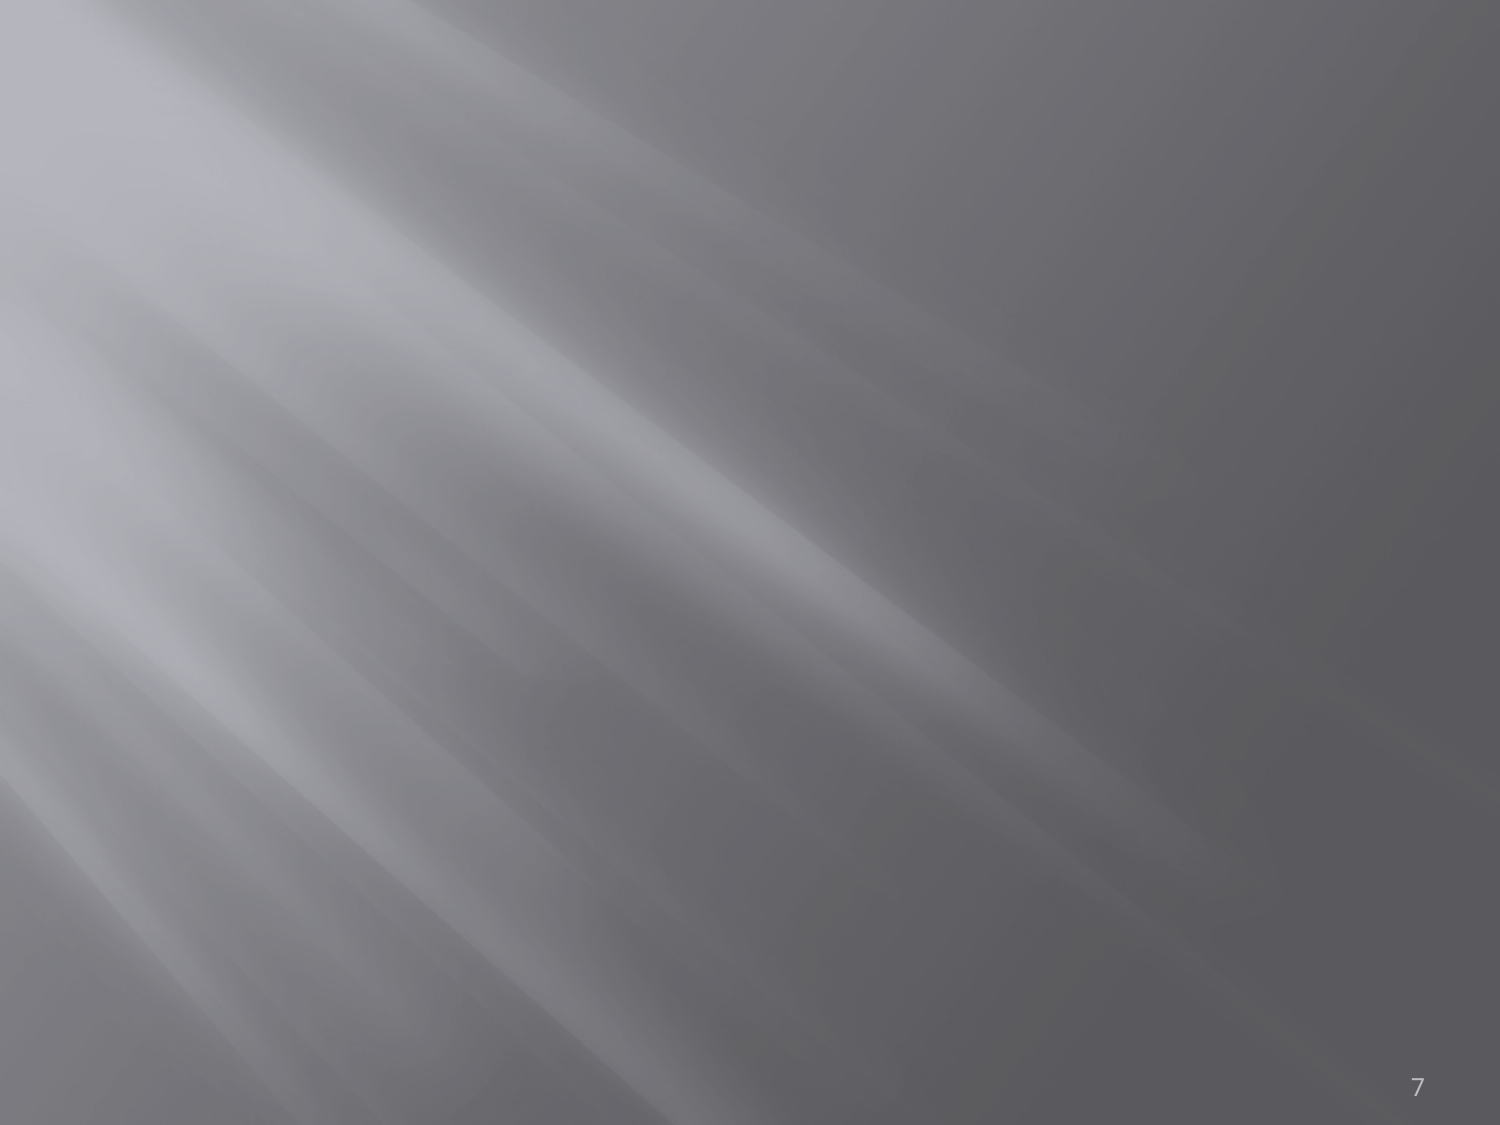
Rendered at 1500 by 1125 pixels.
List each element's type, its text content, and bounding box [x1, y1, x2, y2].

slide_number 7 [1299, 1052, 1425, 1113]
